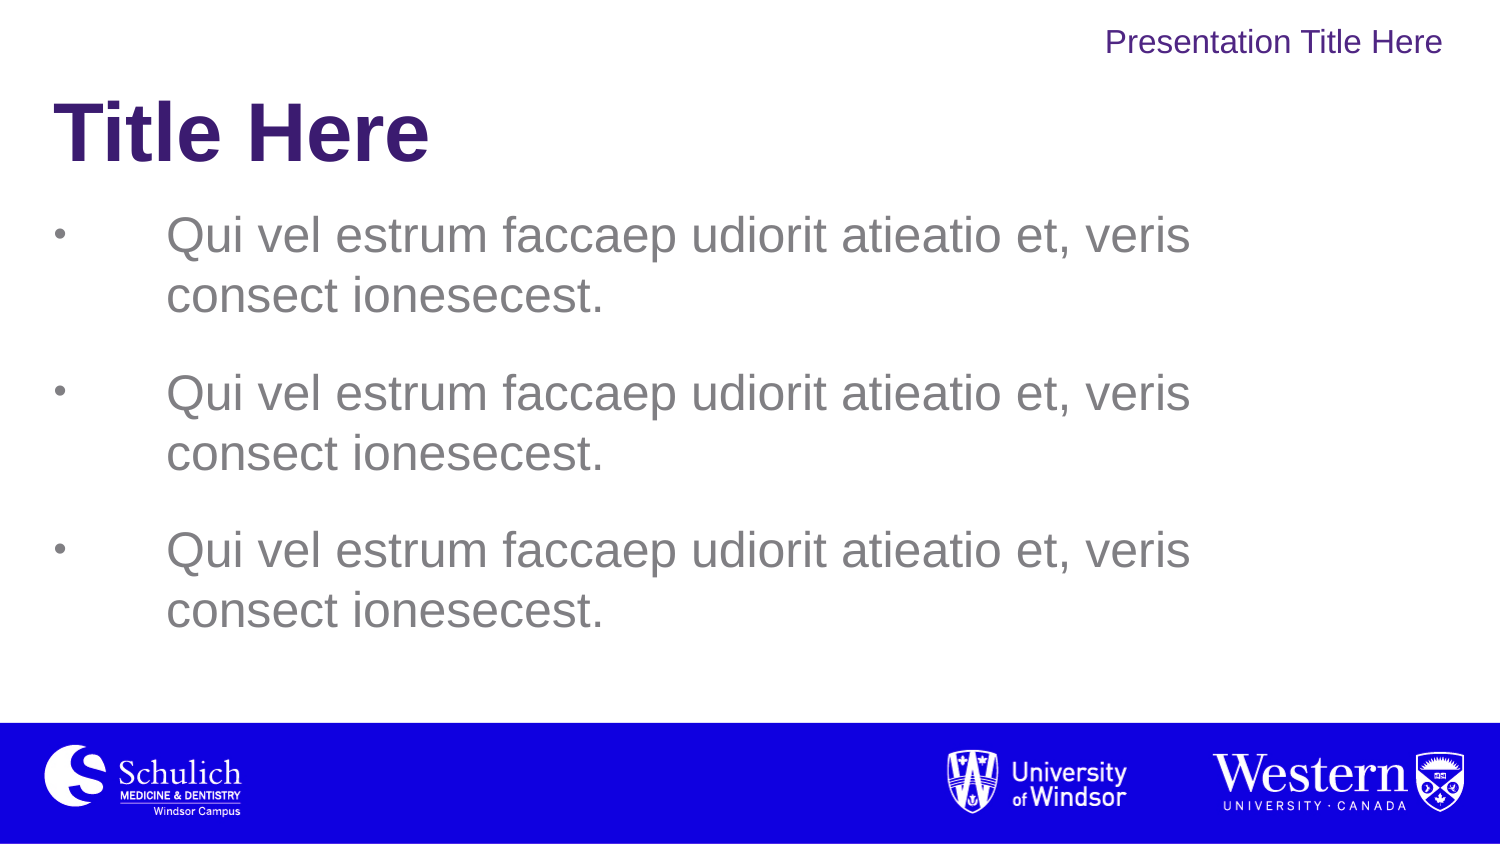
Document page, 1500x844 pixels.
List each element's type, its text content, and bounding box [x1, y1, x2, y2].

text_box Presentation Title Here [935, 12, 1459, 68]
text_box Title Here Qui vel estrum faccaep udiorit atieatio et, veris consect ionesecest. Qui vel estrum faccaep udiorit atieatio et, veris consect ionesecest. Qui vel estrum faccaep udiorit atieatio et, veris consect ionesecest. [38, 70, 1353, 844]
picture [0, 0, 1500, 844]
